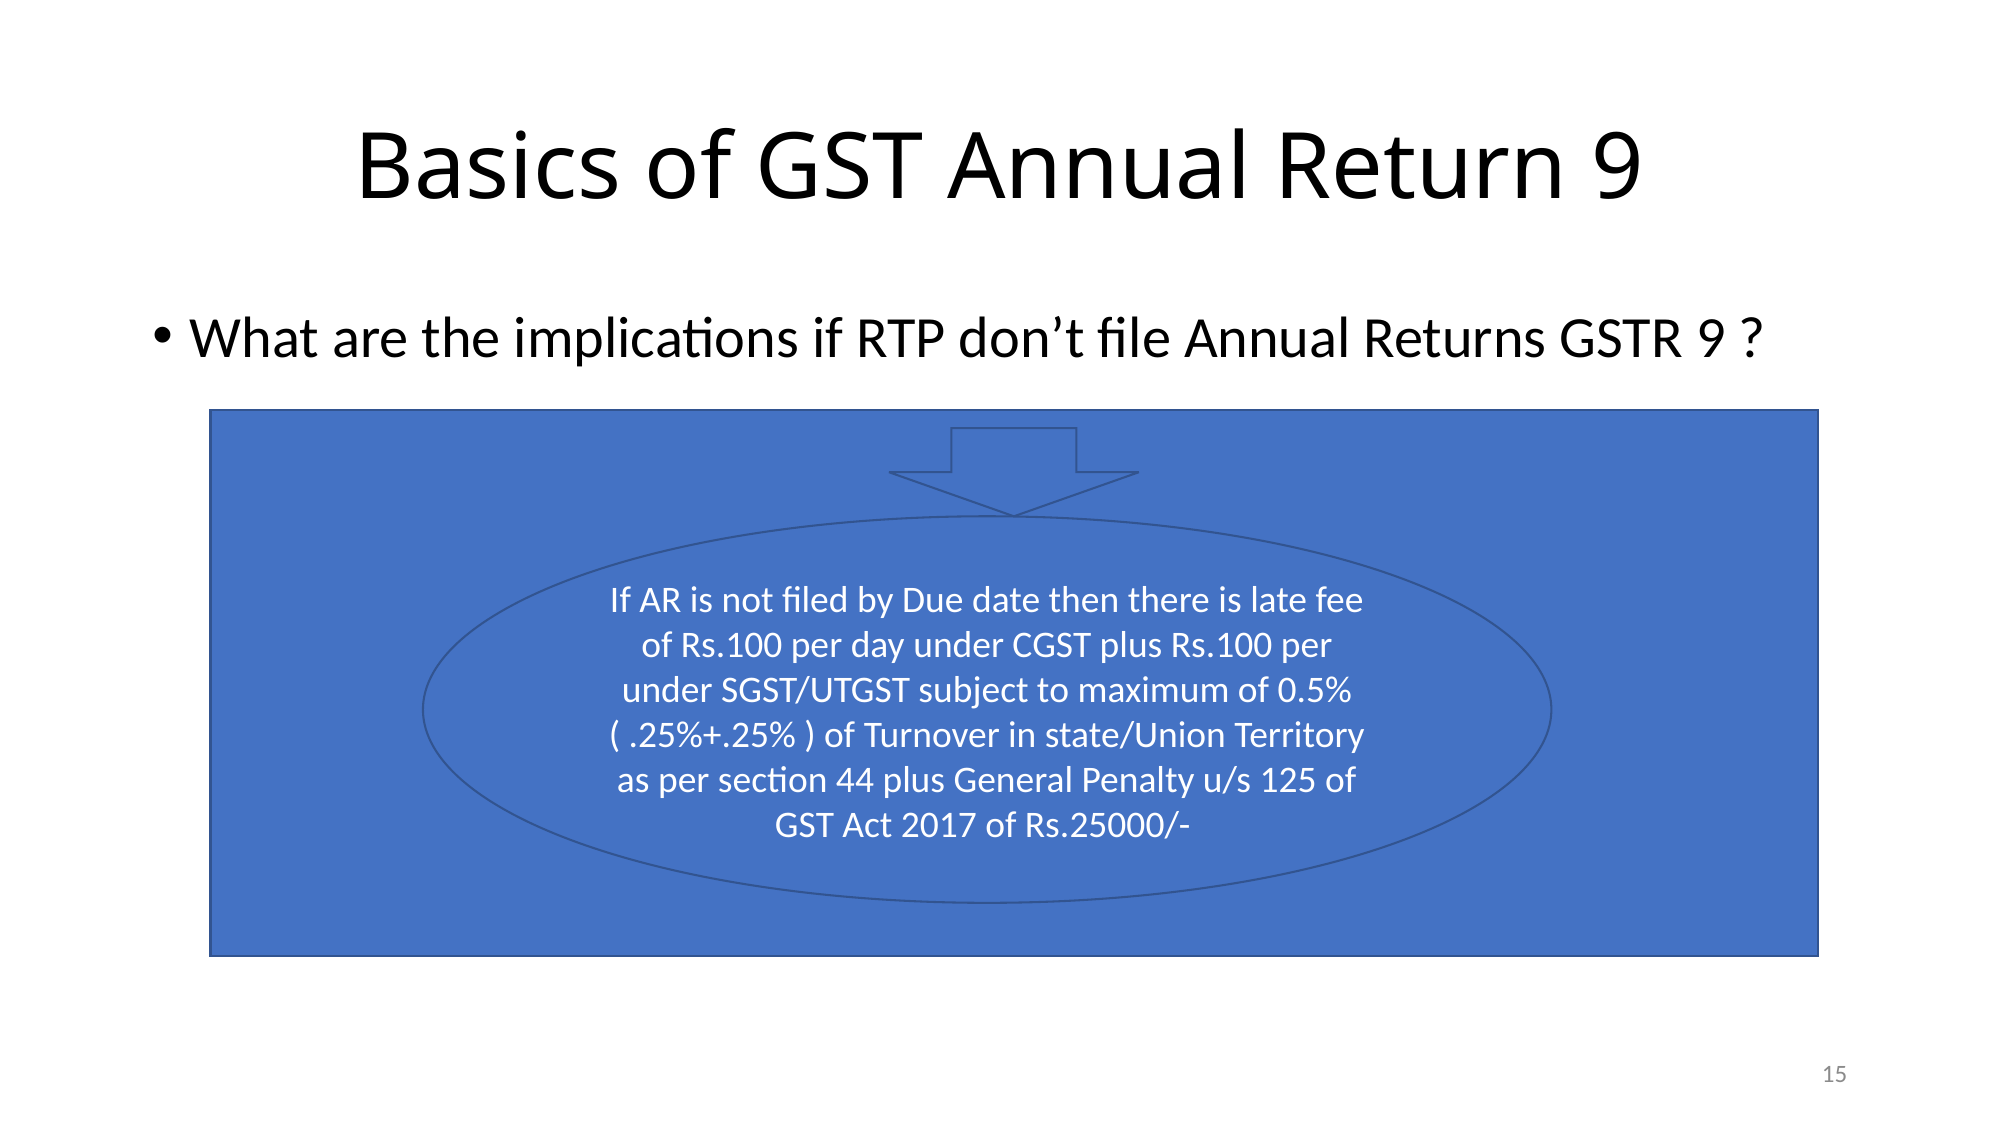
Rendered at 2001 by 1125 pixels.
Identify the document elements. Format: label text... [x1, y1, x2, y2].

text_box If AR is not filed by Due date then there is late fee of Rs.100 per day under CGST plus Rs.100 per under SGST/UTGST subject to maximum of 0.5% ( .25%+.25% ) of Turnover in state/Union Territory as per section 44 plus General Penalty u/s 125 of GST Act 2017 of Rs.25000/- [421, 515, 1553, 904]
text_box [209, 409, 1819, 957]
title Basics of GST Annual Return 9 [137, 59, 1863, 278]
list What are the implications if RTP don’t file Annual Returns GSTR 9 ? [137, 299, 1863, 1014]
slide_number 15 [1412, 1042, 1863, 1103]
text_box [888, 427, 1140, 515]
